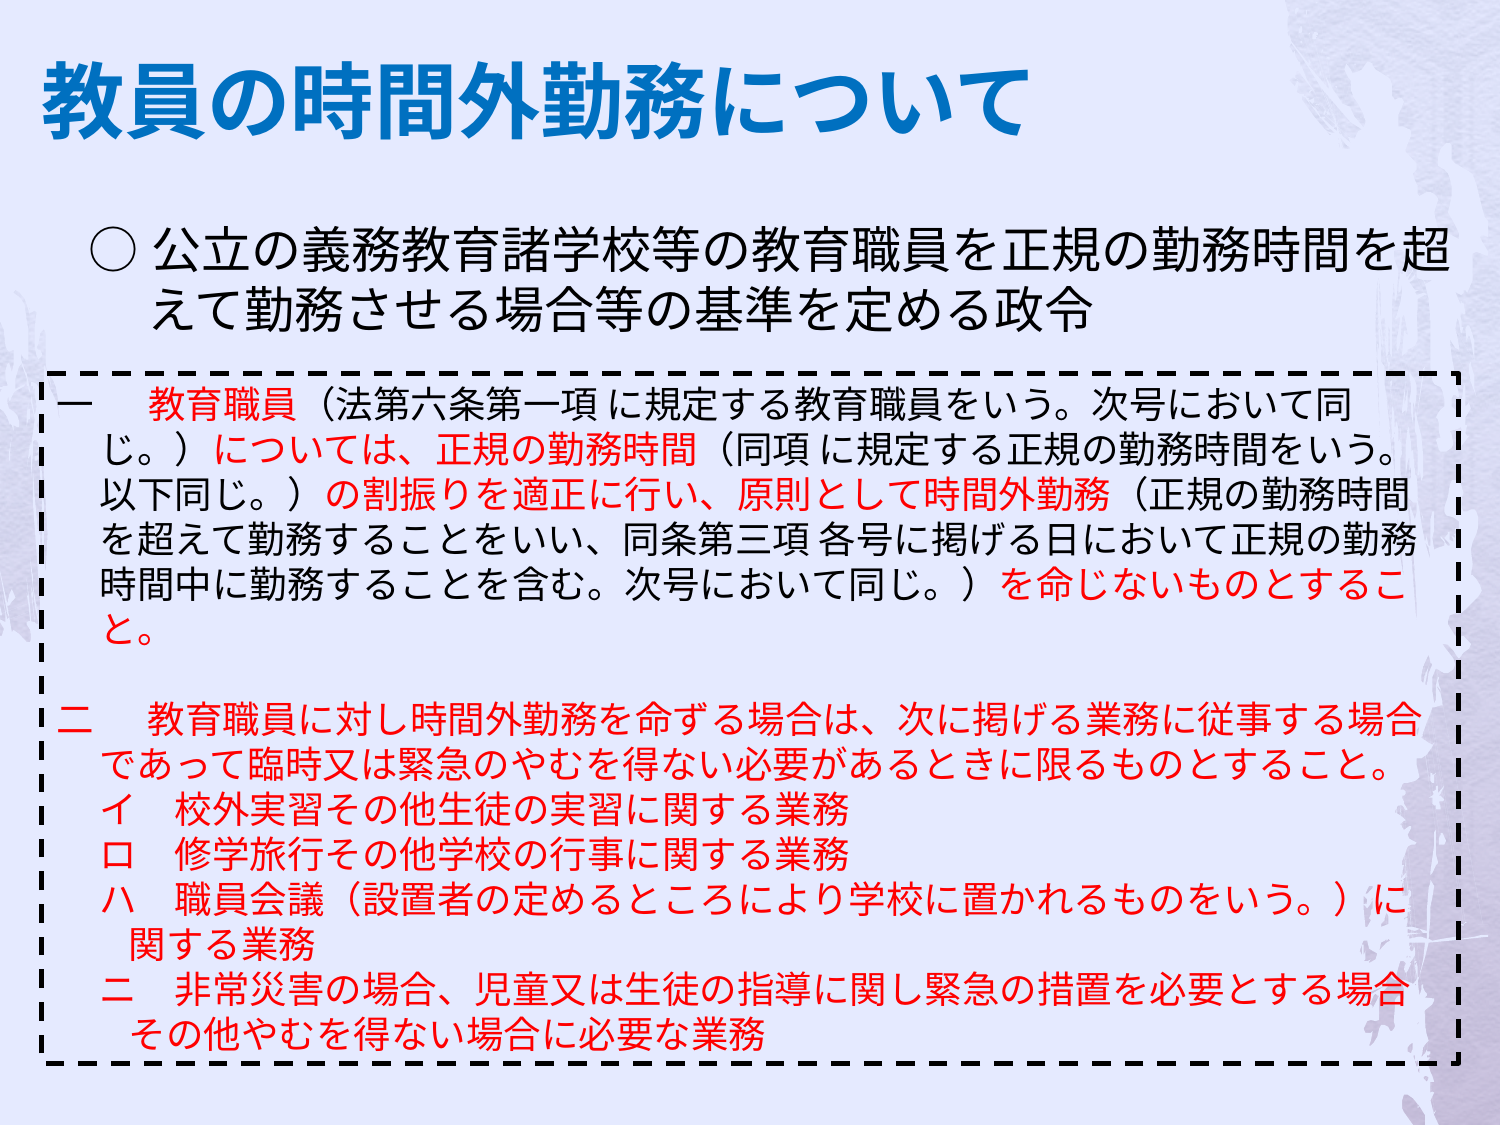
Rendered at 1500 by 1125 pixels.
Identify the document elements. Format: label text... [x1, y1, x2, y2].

text_box 一 教育職員（法第六条第一項 に規定する教育職員をいう。次号において同じ。）については、正規の勤務時間（同項 に規定する正規の勤務時間をいう。以下同じ。）の割振りを適正に行い、原則として時間外勤務（正規の勤務時間を超えて勤務することをいい、同条第三項 各号に掲げる日において正規の勤務時間中に勤務することを含む。次号において同じ。）を命じないものとすること。 二 教育職員に対し時間外勤務を命ずる場合は、次に掲げる業務に従事する場合であって臨時又は緊急のやむを得ない必要があるときに限るものとすること。 イ 校外実習その他生徒の実習に関する業務 ロ 修学旅行その他学校の行事に関する業務 ハ 職員会議（設置者の定めるところにより学校に置かれるものをいう。）に関する業務 ニ 非常災害の場合、児童又は生徒の指導に関し緊急の措置を必要とする場合その他やむを得ない場合に必要な業務 [41, 373, 1459, 1064]
text_box ○公立の義務教育諸学校等の教育職員を正規の勤務時間を超えて勤務させる場合等の基準を定める政令 [74, 210, 1480, 346]
text_box 教員の時間外勤務について [41, 45, 1392, 149]
